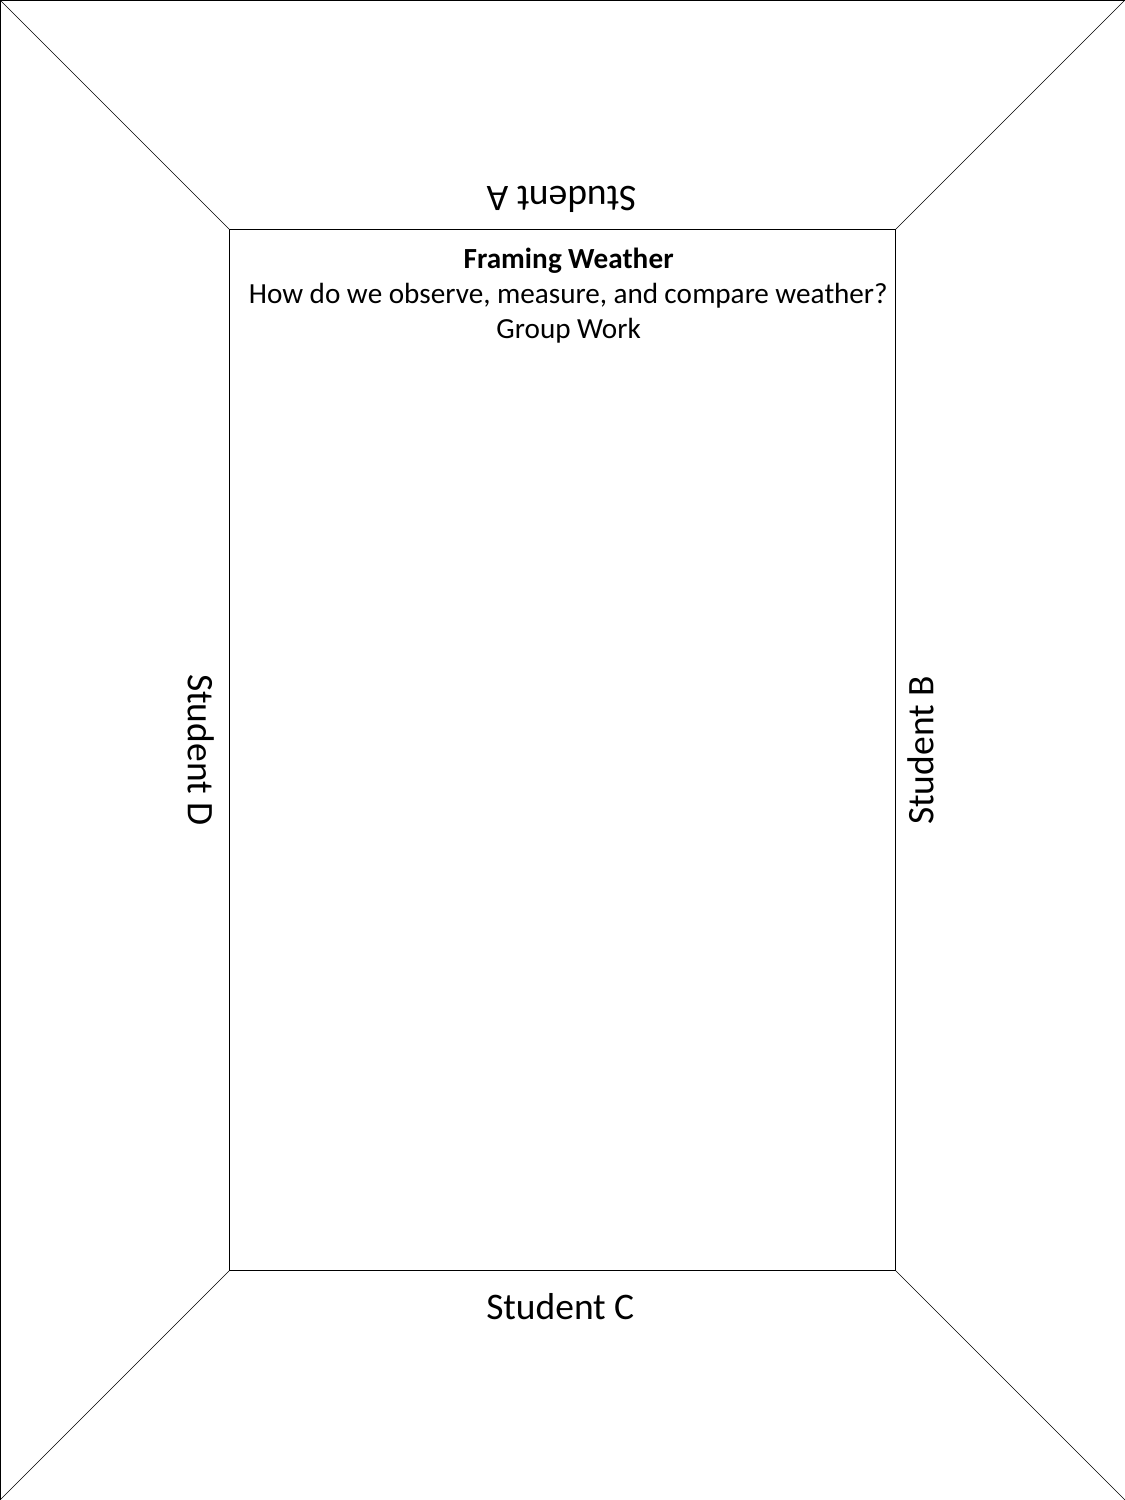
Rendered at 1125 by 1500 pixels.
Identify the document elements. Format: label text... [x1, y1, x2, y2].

text_box Student C [471, 1274, 650, 1335]
text_box [0, 0, 1125, 1500]
text_box Framing Weather How do we observe, measure, and compare weather? Group Work [234, 232, 904, 352]
text_box Student B [888, 660, 949, 840]
text_box Student D [173, 659, 233, 841]
text_box Student A [471, 171, 652, 231]
